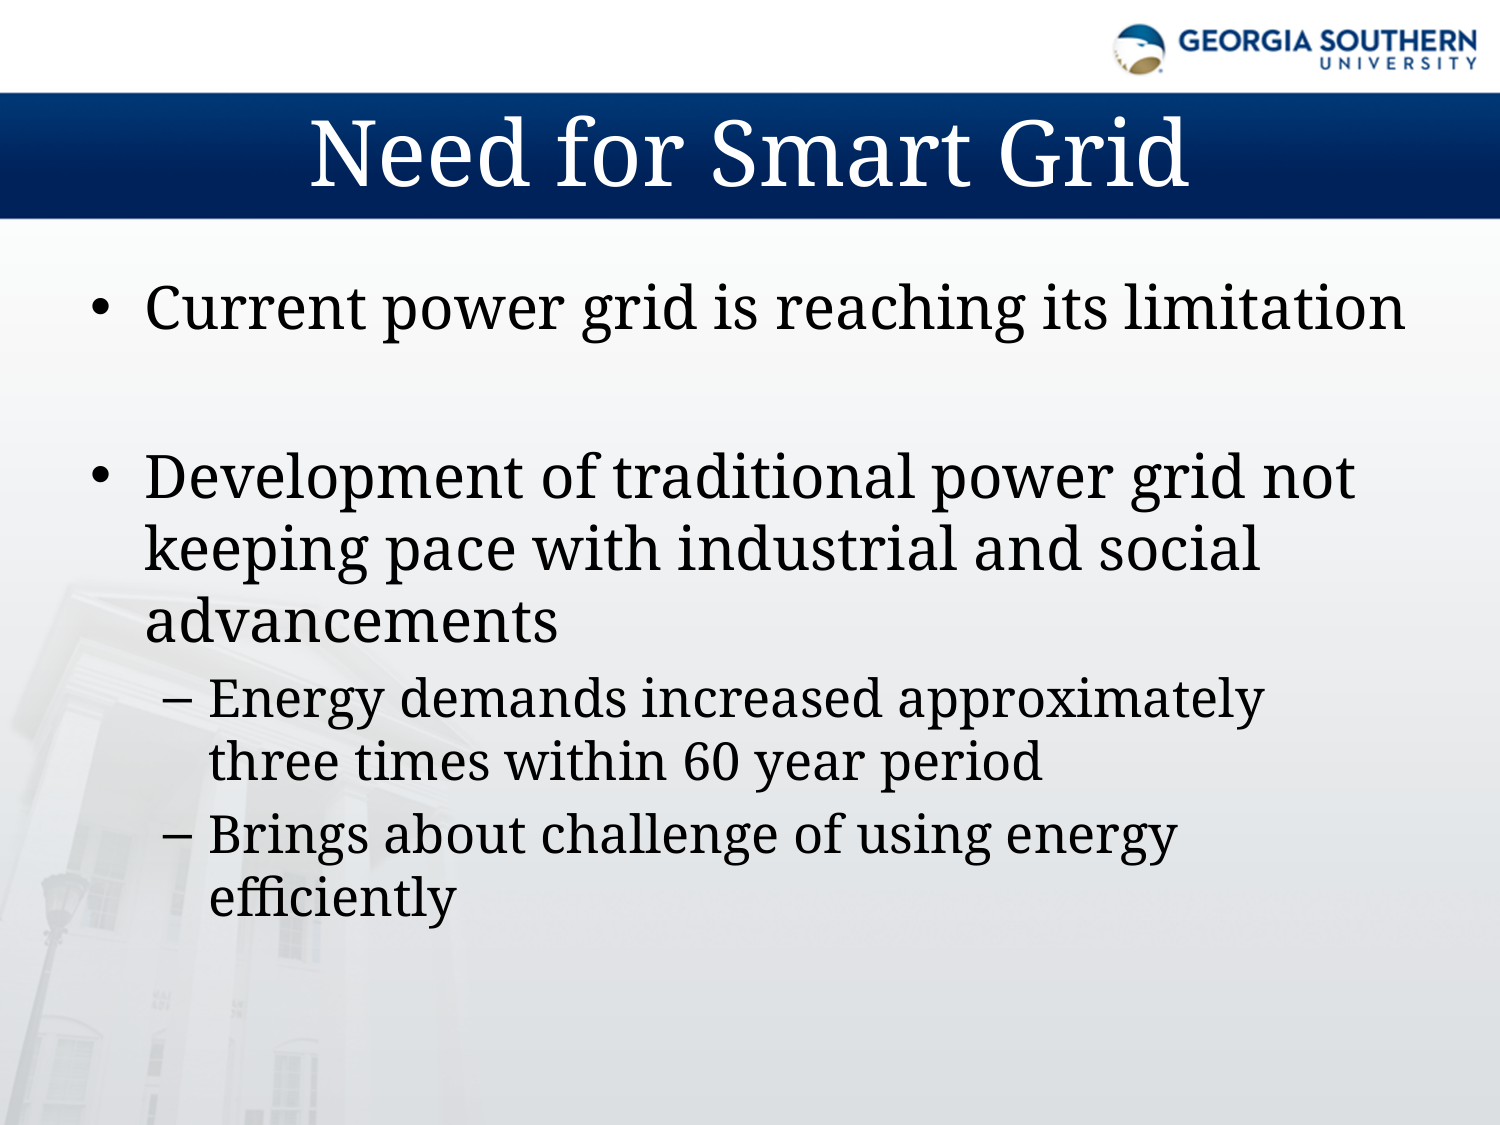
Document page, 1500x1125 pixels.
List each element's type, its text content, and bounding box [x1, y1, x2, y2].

title Need for Smart Grid [75, 56, 1425, 244]
picture [0, 0, 1500, 1125]
list Current power grid is reaching its limitation Development of traditional power grid not keeping pace with industrial and social advancements Energy demands increased approximately three times within 60 year period Brings about challenge of using energy efficiently [75, 262, 1425, 1005]
